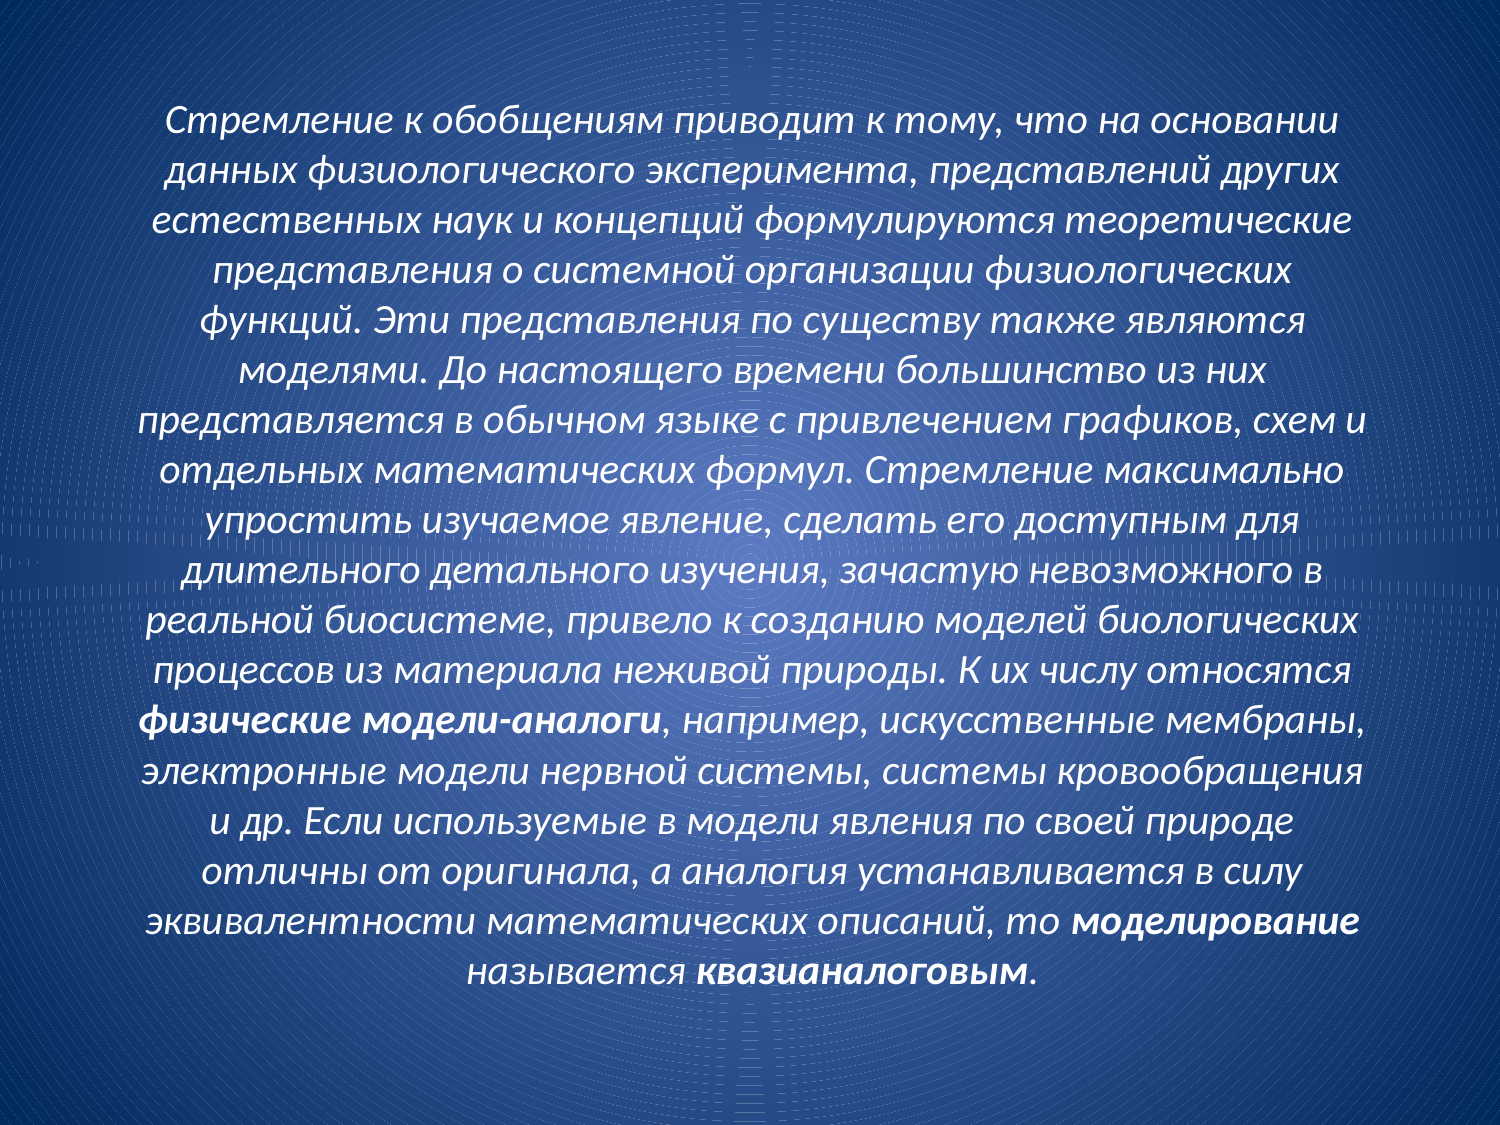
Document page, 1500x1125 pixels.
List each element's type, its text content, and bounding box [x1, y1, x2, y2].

title Стремление к обобщениям приводит к тому, что на основании данных физиологического эксперимента, представлений других естественных наук и концепций формулируются теоретические представления о системной организации физиологических функций. Эти представления по существу также являются моделями. До настоящего времени большинство из них представляется в обычном языке с привлечением графиков, схем и отдельных математических формул. Стремление максимально упростить изучаемое явление, сделать его доступным для длитель­ного детального изучения, зачастую невозможного в реальной биосистеме, привело к созданию моделей биологических процессов из материала неживой природы. К их числу относятся физические модели-аналоги, например, искусственные мембраны, электронные модели нервной системы, системы кровообращения и др. Если используемые в модели явления по своей природе отличны от оригинала, а аналогия устанавливается в силу эквивалентности математических описаний, то моделирование называется квазианалоговым. [117, 349, 1388, 786]
